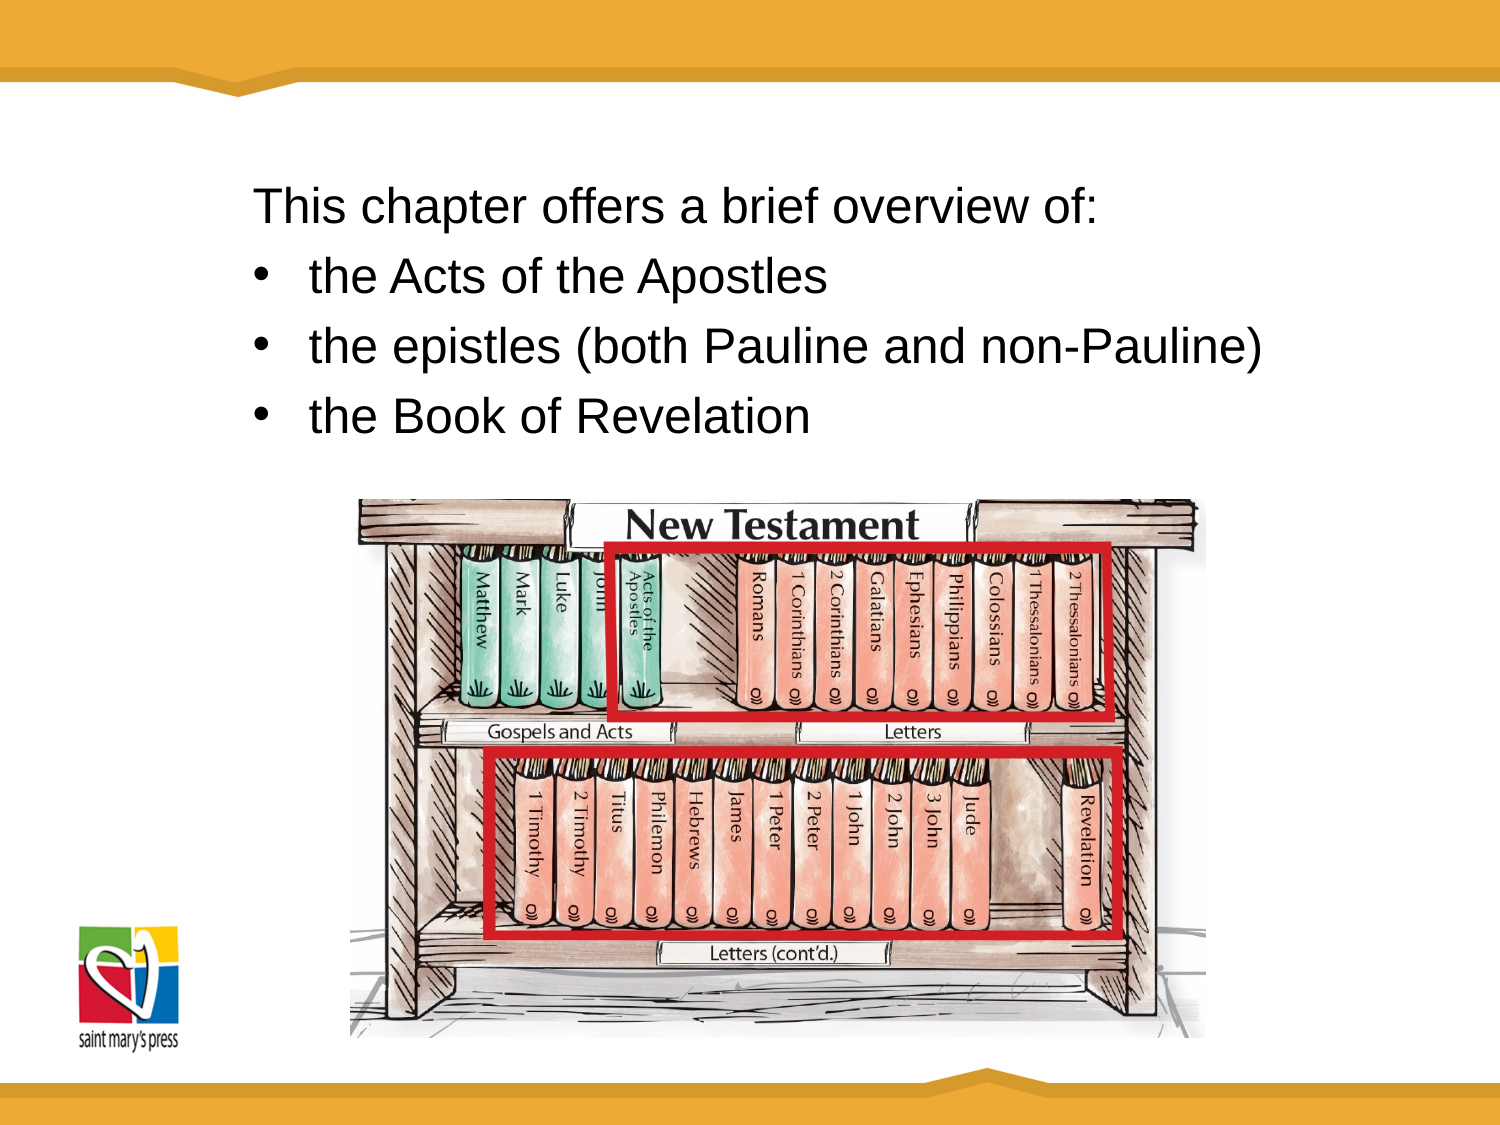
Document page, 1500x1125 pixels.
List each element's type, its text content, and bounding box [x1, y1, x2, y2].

list This chapter offers a brief overview of: the Acts of the Apostles the epistles (both Pauline and non-Pauline) the Book of Revelation [237, 166, 1300, 542]
picture [0, 0, 1500, 1125]
